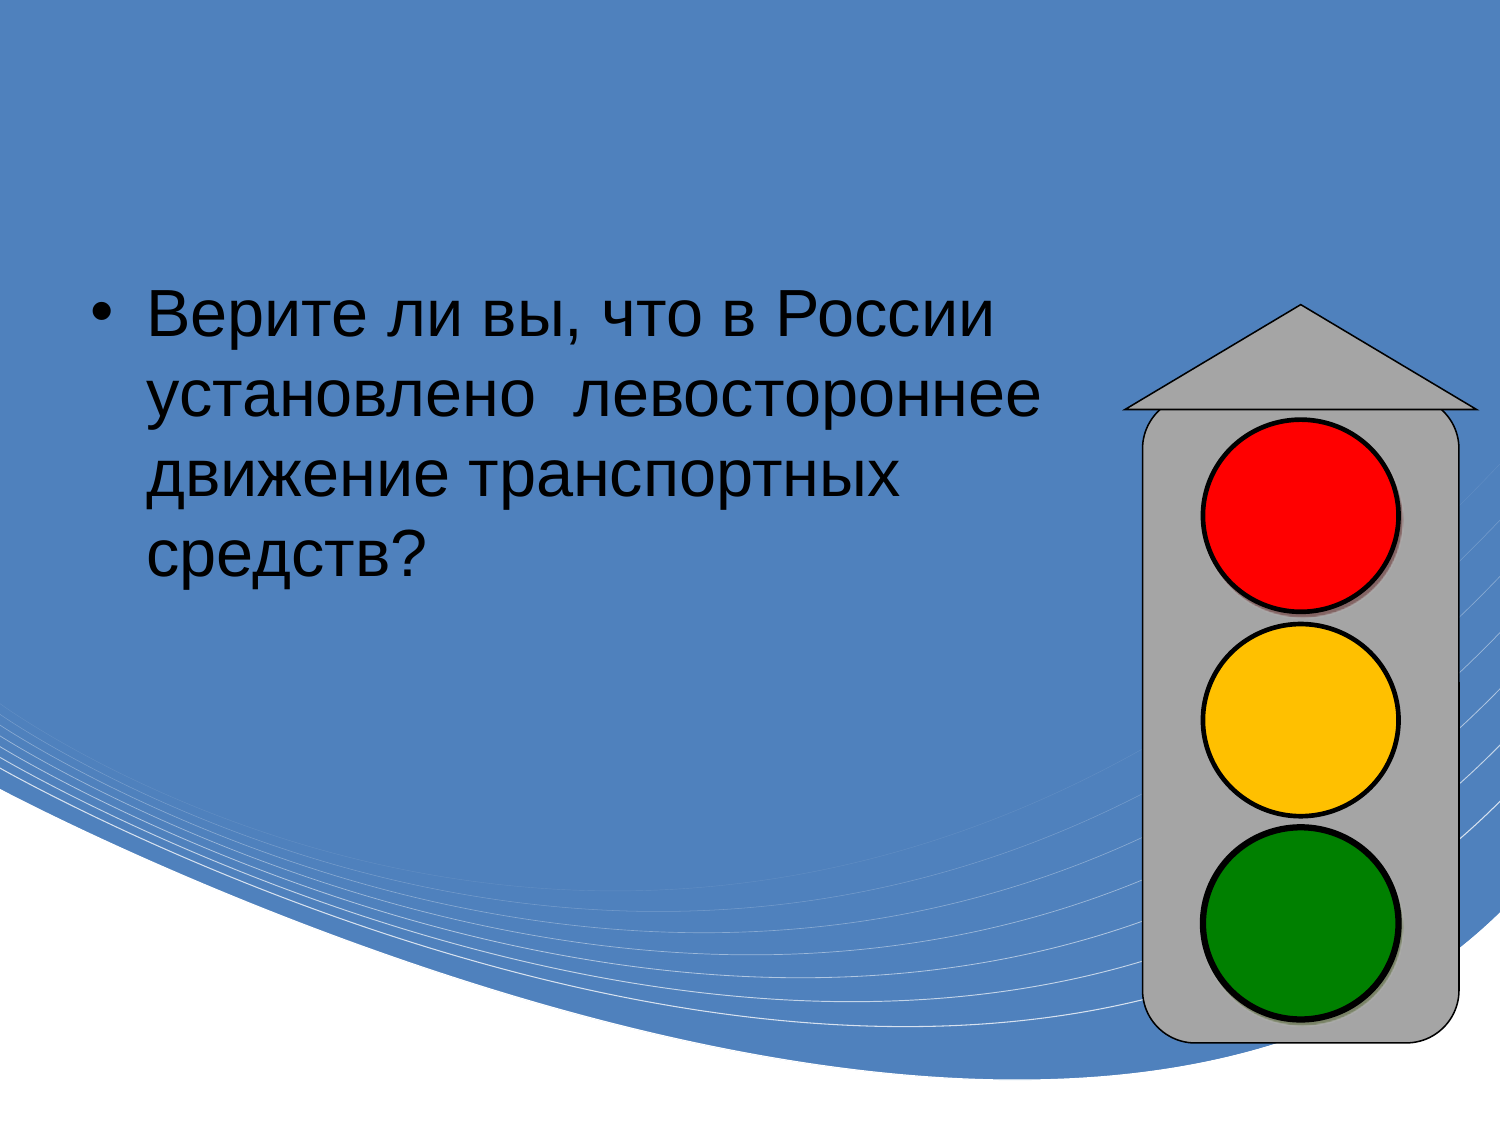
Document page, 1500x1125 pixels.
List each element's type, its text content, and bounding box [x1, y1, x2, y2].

text_box [1142, 410, 1460, 1043]
list Верите ли вы, что в России установлено левостороннее движение транспортных средств? [75, 262, 1196, 1005]
text_box [1202, 827, 1399, 1020]
text_box [1202, 624, 1399, 817]
text_box [1202, 419, 1399, 612]
text_box [1125, 304, 1477, 410]
